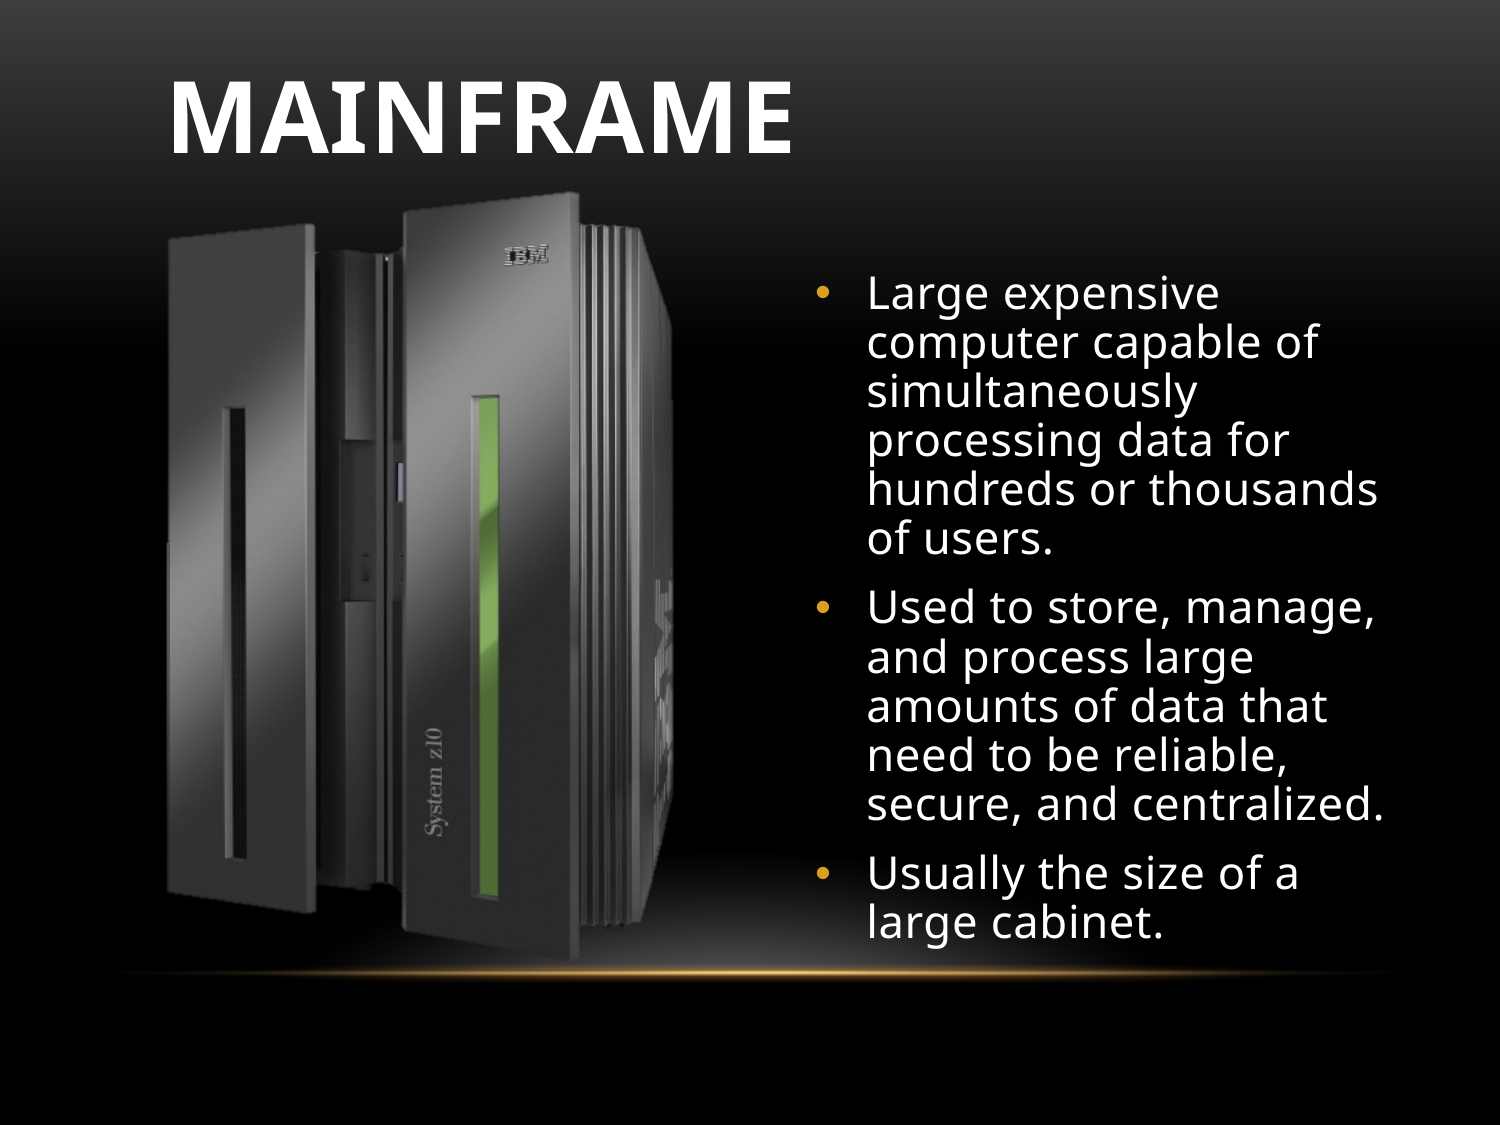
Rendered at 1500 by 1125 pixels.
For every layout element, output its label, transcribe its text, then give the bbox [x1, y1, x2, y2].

title Mainframe [150, 45, 1425, 181]
list Large expensive computer capable of simultaneously processing data for hundreds or thousands of users. Used to store, manage, and process large amounts of data that need to be reliable, secure, and centralized. Usually the size of a large cabinet. [800, 262, 1425, 963]
picture [0, 0, 1500, 1125]
